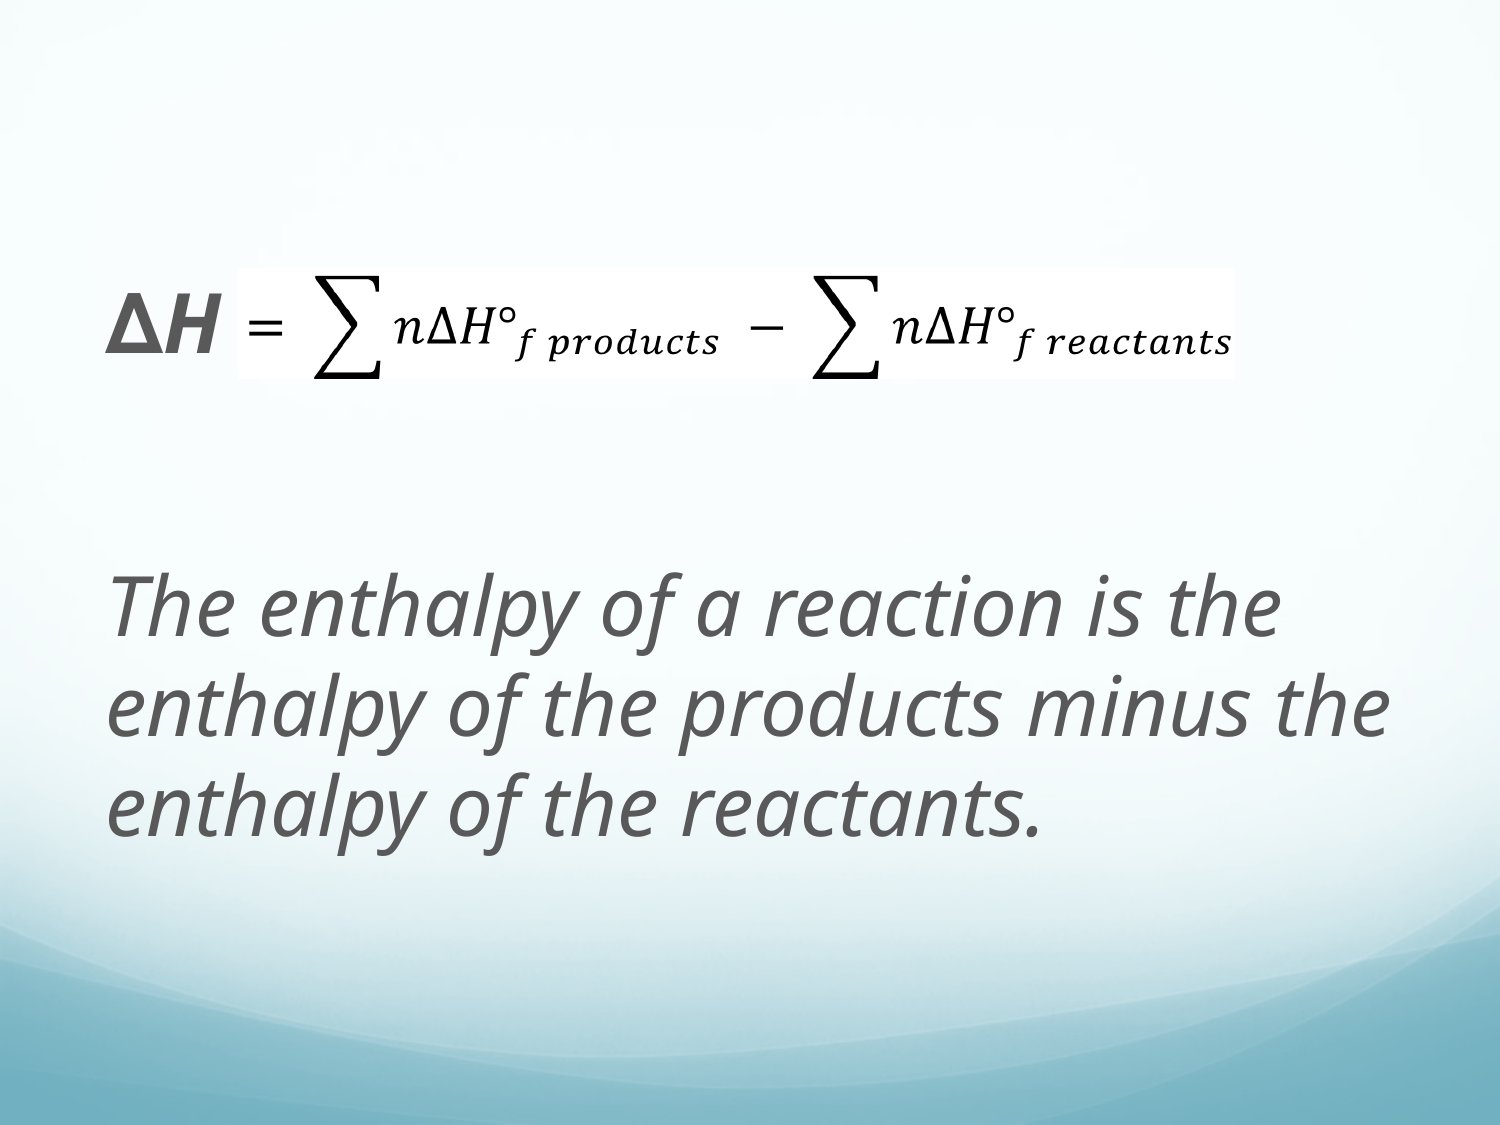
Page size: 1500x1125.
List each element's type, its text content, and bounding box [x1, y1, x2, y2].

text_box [237, 267, 1235, 379]
list ∆H The enthalpy of a reaction is the enthalpy of the products minus the enthalpy of the reactants. [90, 262, 1410, 975]
